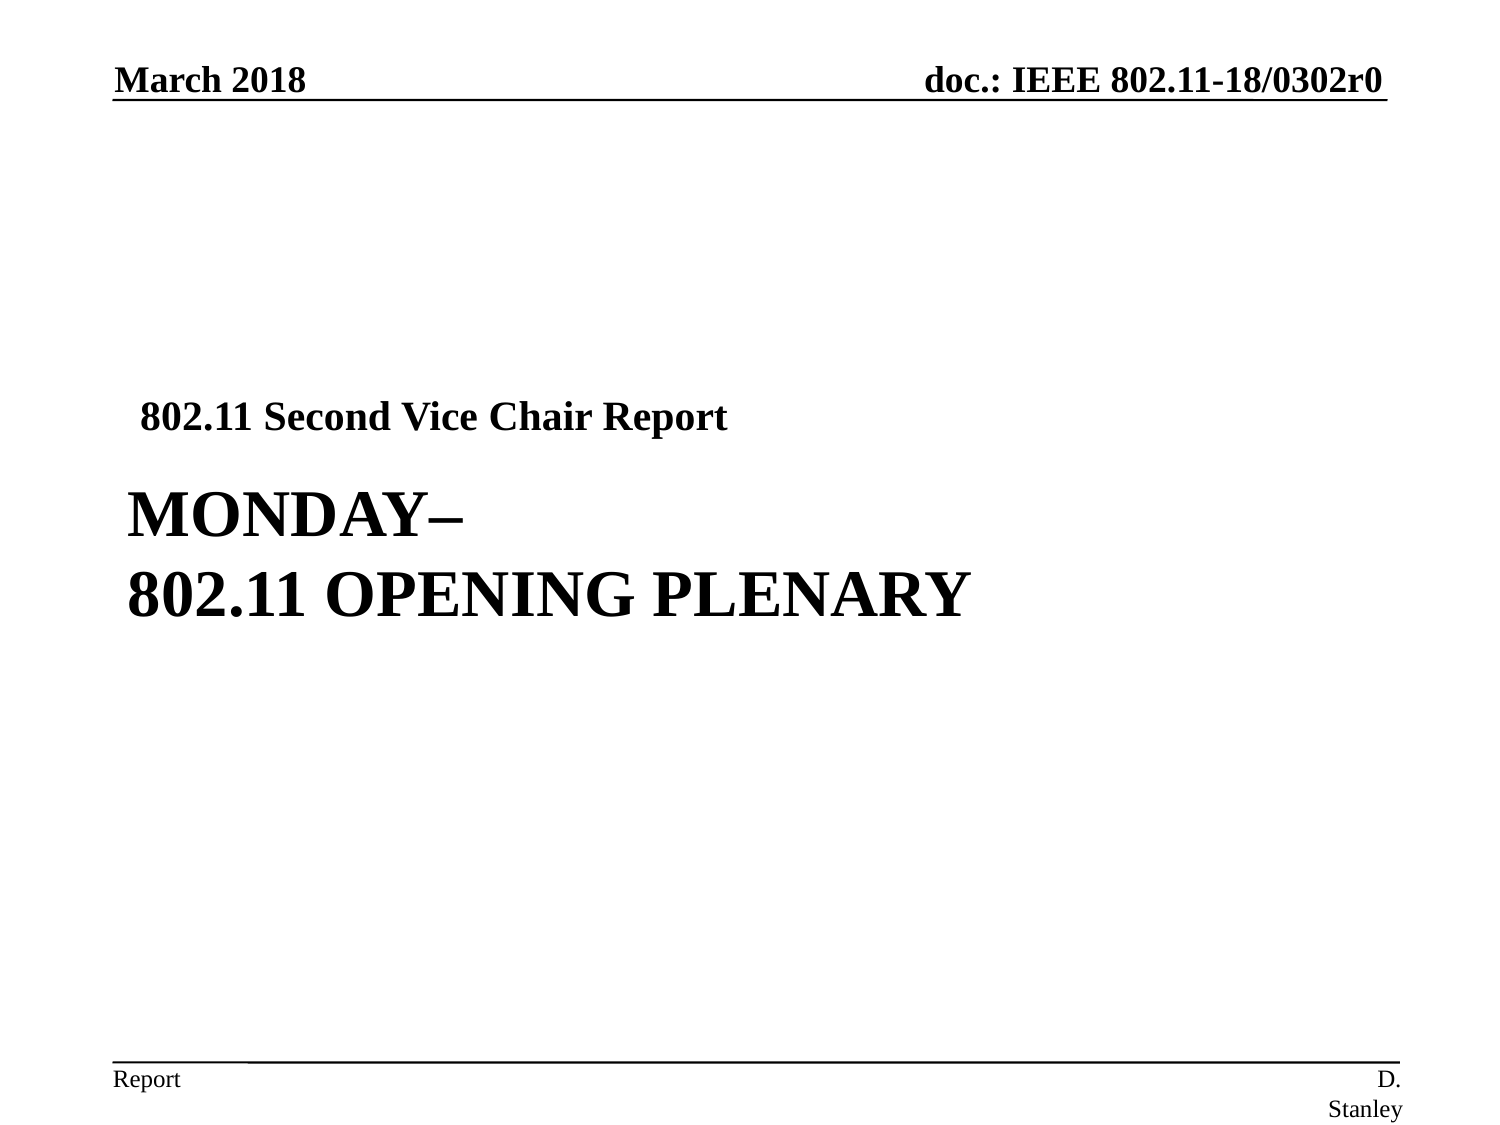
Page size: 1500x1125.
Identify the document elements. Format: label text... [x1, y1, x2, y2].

list 802.11 Second Vice Chair Report [124, 199, 1401, 447]
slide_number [114, 54, 401, 101]
footer D. Stanley, HP Enterprise [1324, 1061, 1402, 1093]
title Monday– 802.11 Opening Plenary [112, 462, 1388, 687]
